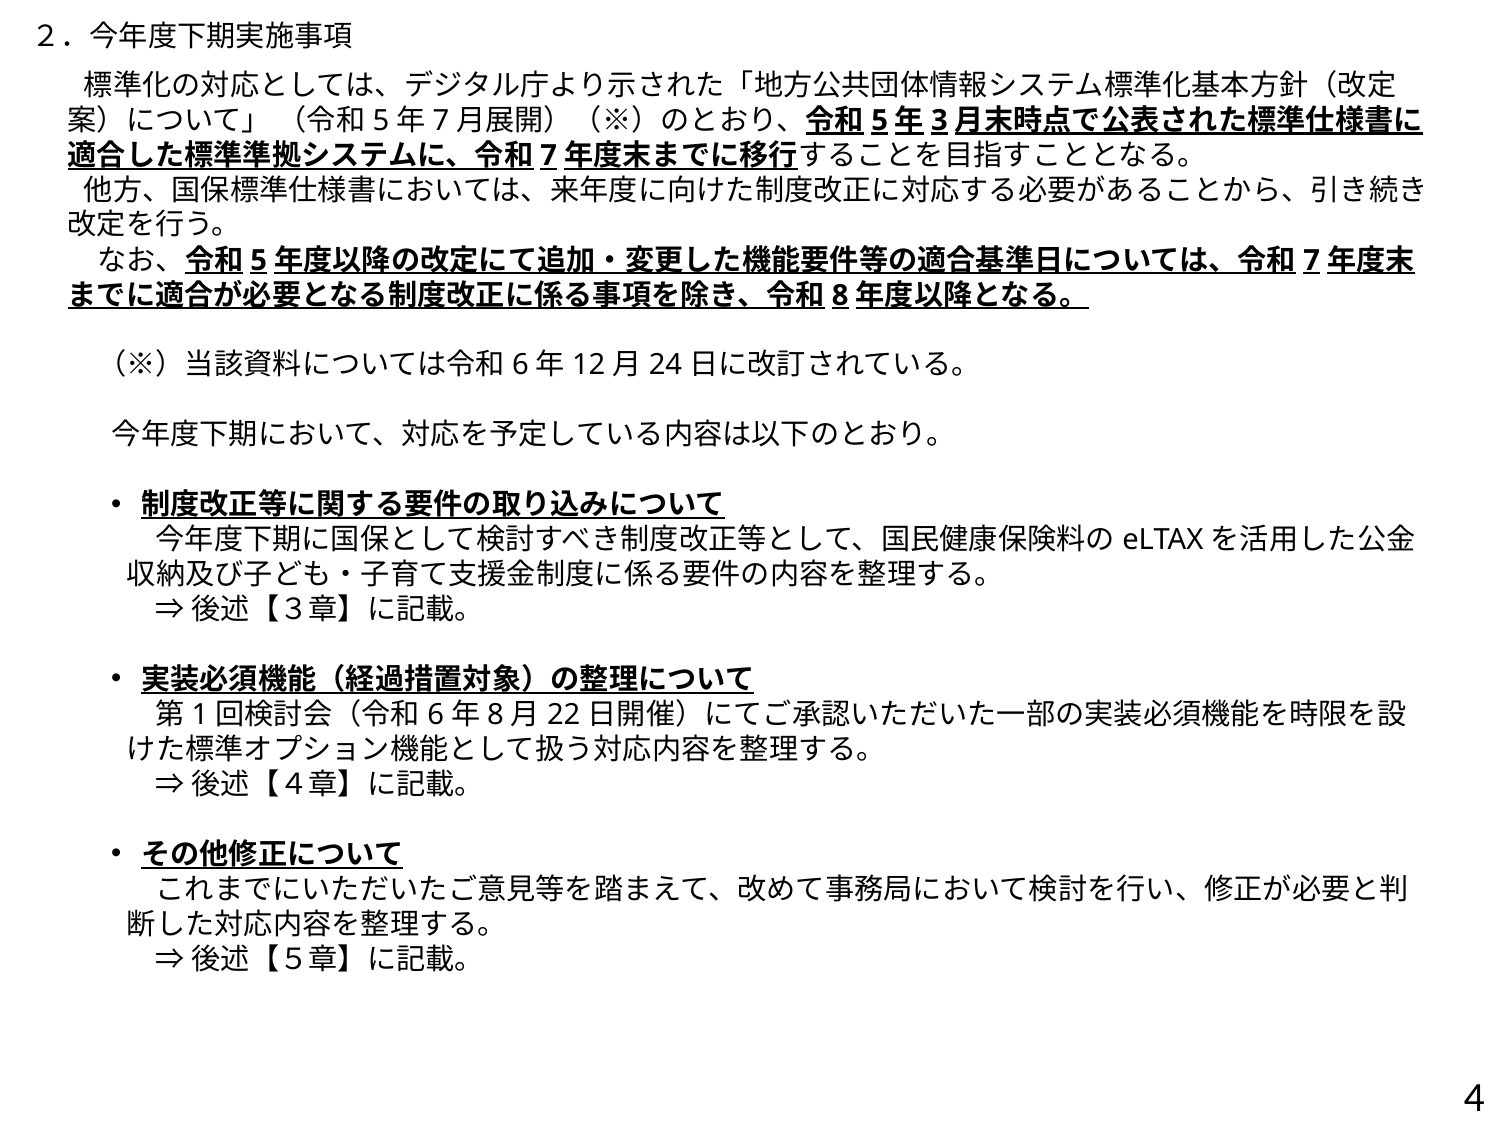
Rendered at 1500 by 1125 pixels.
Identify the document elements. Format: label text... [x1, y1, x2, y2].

text_box ２．今年度下期実施事項 [16, 2, 1440, 49]
text_box 標準化の対応としては、デジタル庁より示された「地方公共団体情報システム標準化基本方針（改定案）について」 （令和5年7月展開）（※）のとおり、令和5年3月末時点で公表された標準仕様書に適合した標準準拠システムに、令和7年度末までに移行することを目指すこととなる。 他方、国保標準仕様書においては、来年度に向けた制度改正に対応する必要があることから、引き続き改定を行う。 なお、令和5年度以降の改定にて追加・変更した機能要件等の適合基準日については、令和7年度末までに適合が必要となる制度改正に係る事項を除き、令和8年度以降となる。 （※）当該資料については令和6年12月24日に改訂されている。 今年度下期において、対応を予定している内容は以下のとおり。 制度改正等に関する要件の取り込みについて 今年度下期に国保として検討すべき制度改正等として、国民健康保険料のeLTAXを活用した公金収納及び子ども・子育て支援金制度に係る要件の内容を整理する。 ⇒後述【３章】に記載。 実装必須機能（経過措置対象）の整理について 第1回検討会（令和6年8月22日開催）にてご承認いただいた一部の実装必須機能を時限を設けた標準オプション機能として扱う対応内容を整理する。 ⇒後述【４章】に記載。 その他修正について これまでにいただいたご意見等を踏まえて、改めて事務局において検討を行い、修正が必要と判断した対応内容を整理する。 ⇒後述【５章】に記載。 [23, 58, 1447, 1018]
slide_number 4 [1149, 1065, 1500, 1125]
